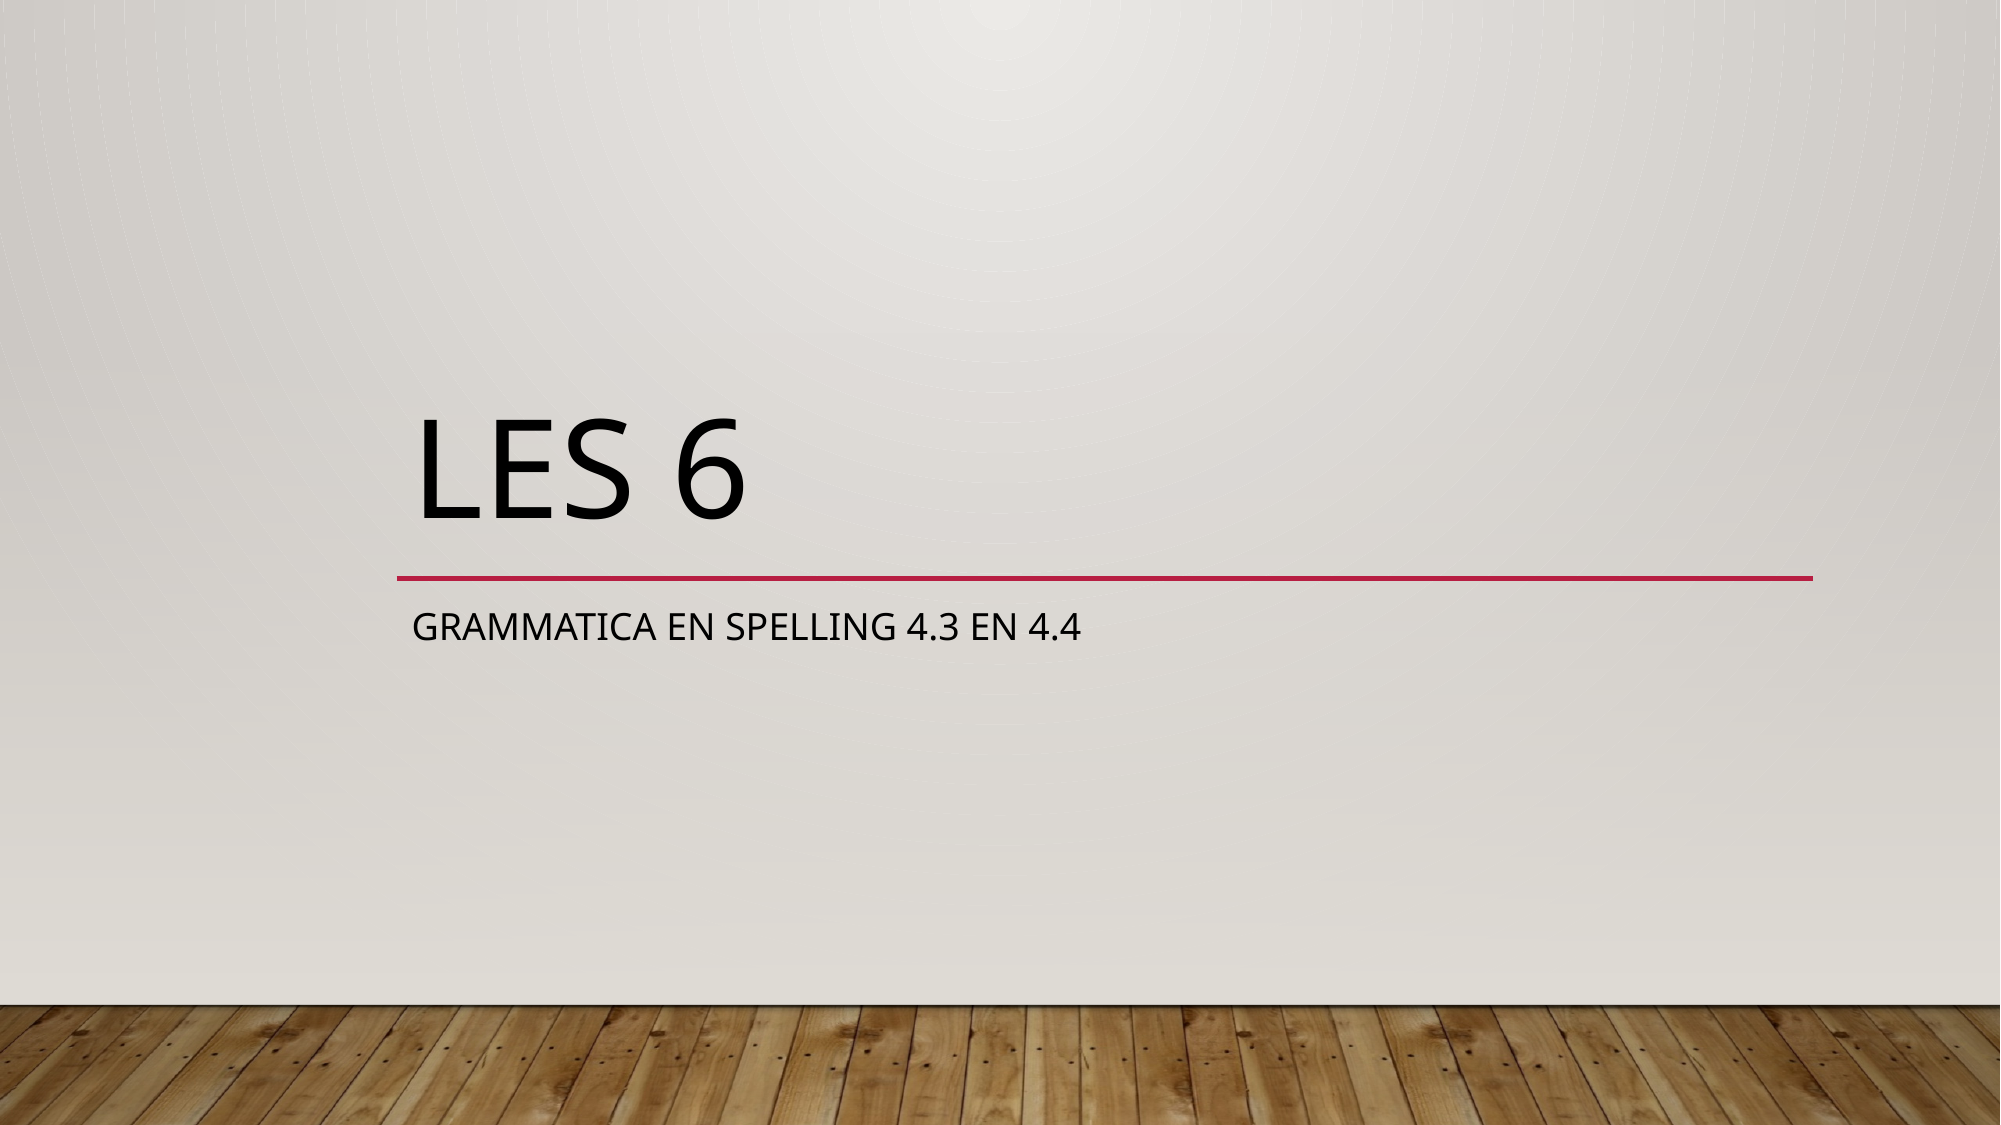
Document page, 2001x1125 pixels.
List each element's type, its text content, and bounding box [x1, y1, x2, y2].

subtitle Grammatica en spelling 4.3 en 4.4 [396, 579, 1814, 740]
title Les 6 [396, 131, 1814, 549]
picture [0, 1005, 2000, 1125]
